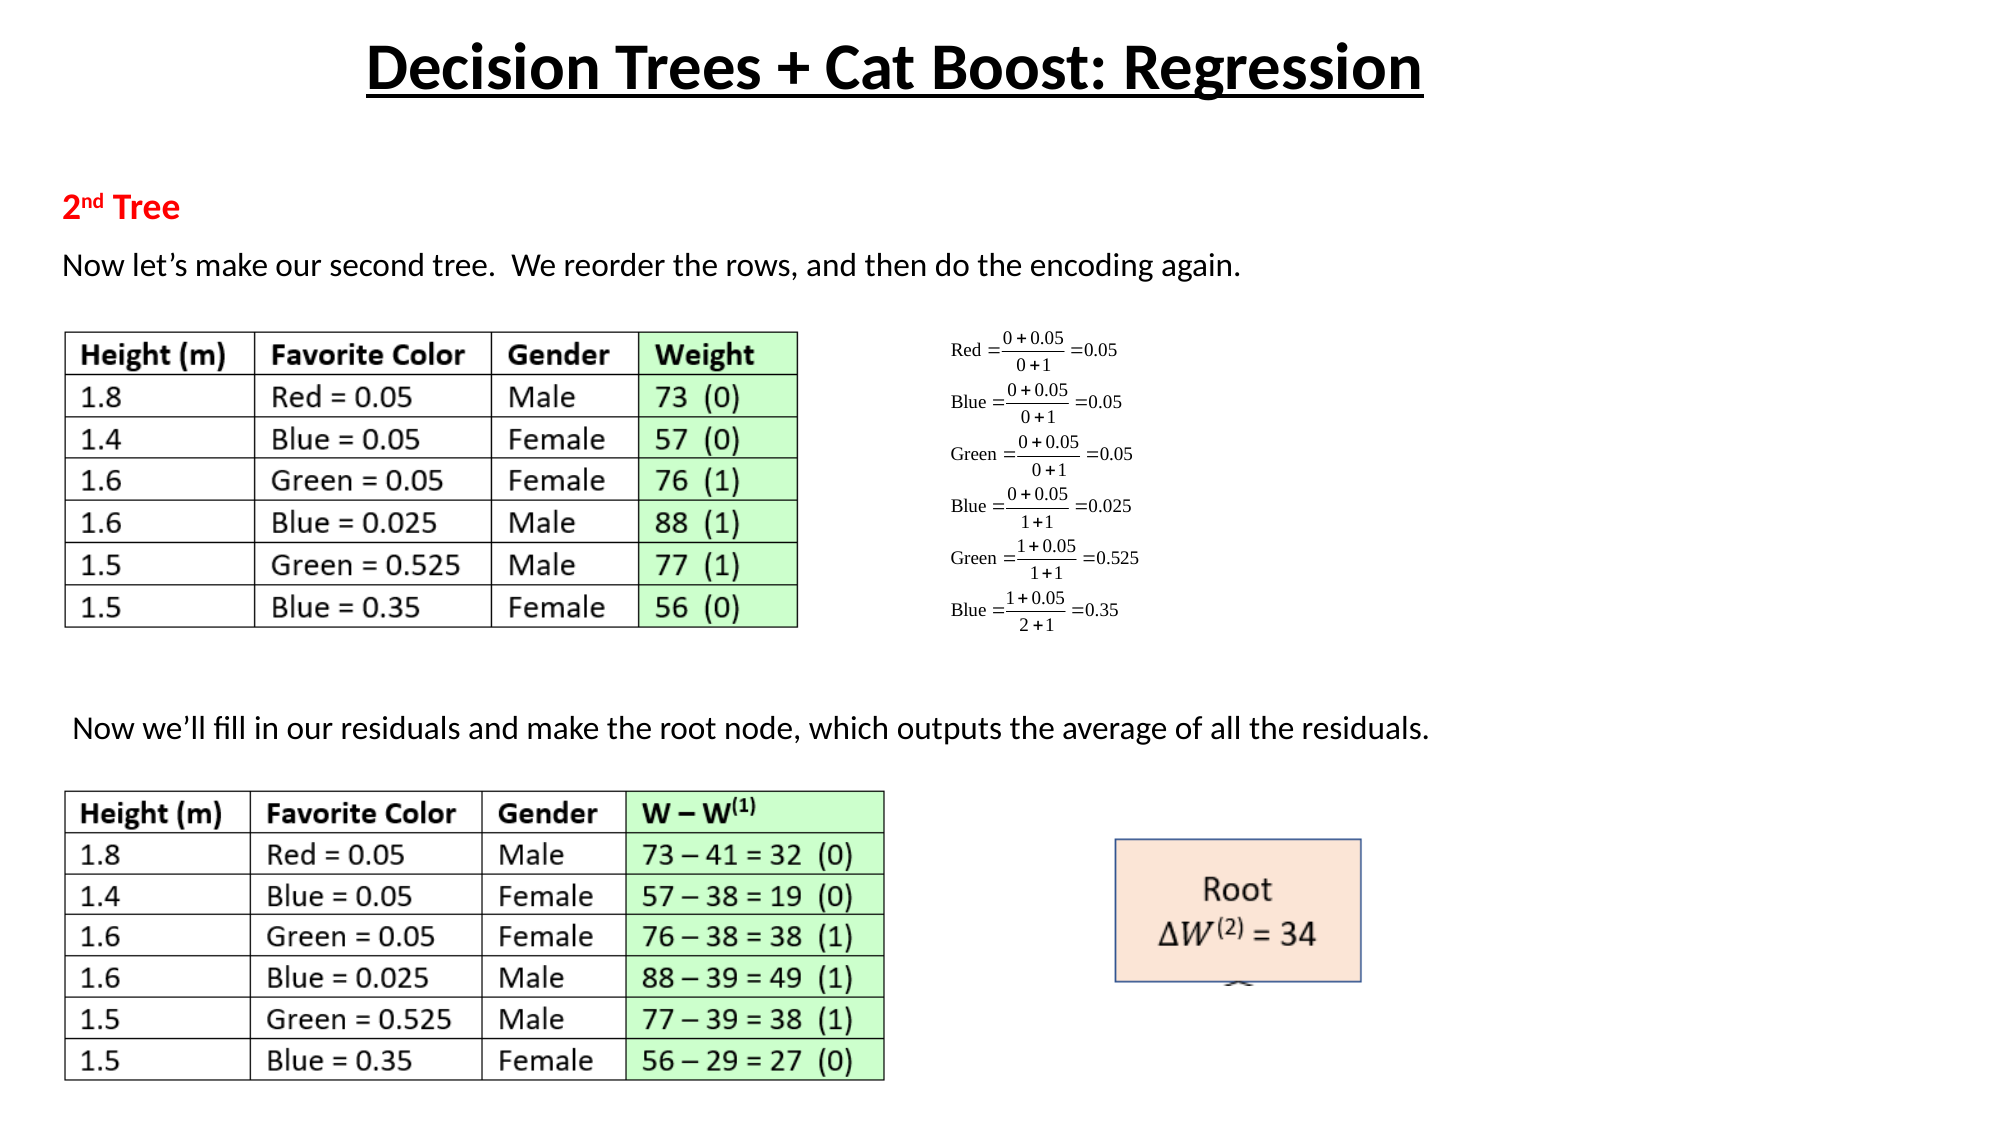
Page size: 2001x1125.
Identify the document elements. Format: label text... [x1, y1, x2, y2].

text_box Decision Trees + Cat Boost: Regression [351, 15, 1667, 111]
picture [57, 324, 803, 633]
picture [57, 782, 891, 1087]
text_box Now we’ll fill in our residuals and make the root node, which outputs the average of all the residuals. [57, 698, 1571, 754]
text_box 2nd Tree [47, 174, 250, 235]
picture [1107, 834, 1370, 986]
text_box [947, 325, 1142, 637]
text_box Now let’s make our second tree. We reorder the rows, and then do the encoding again. [47, 236, 1346, 291]
